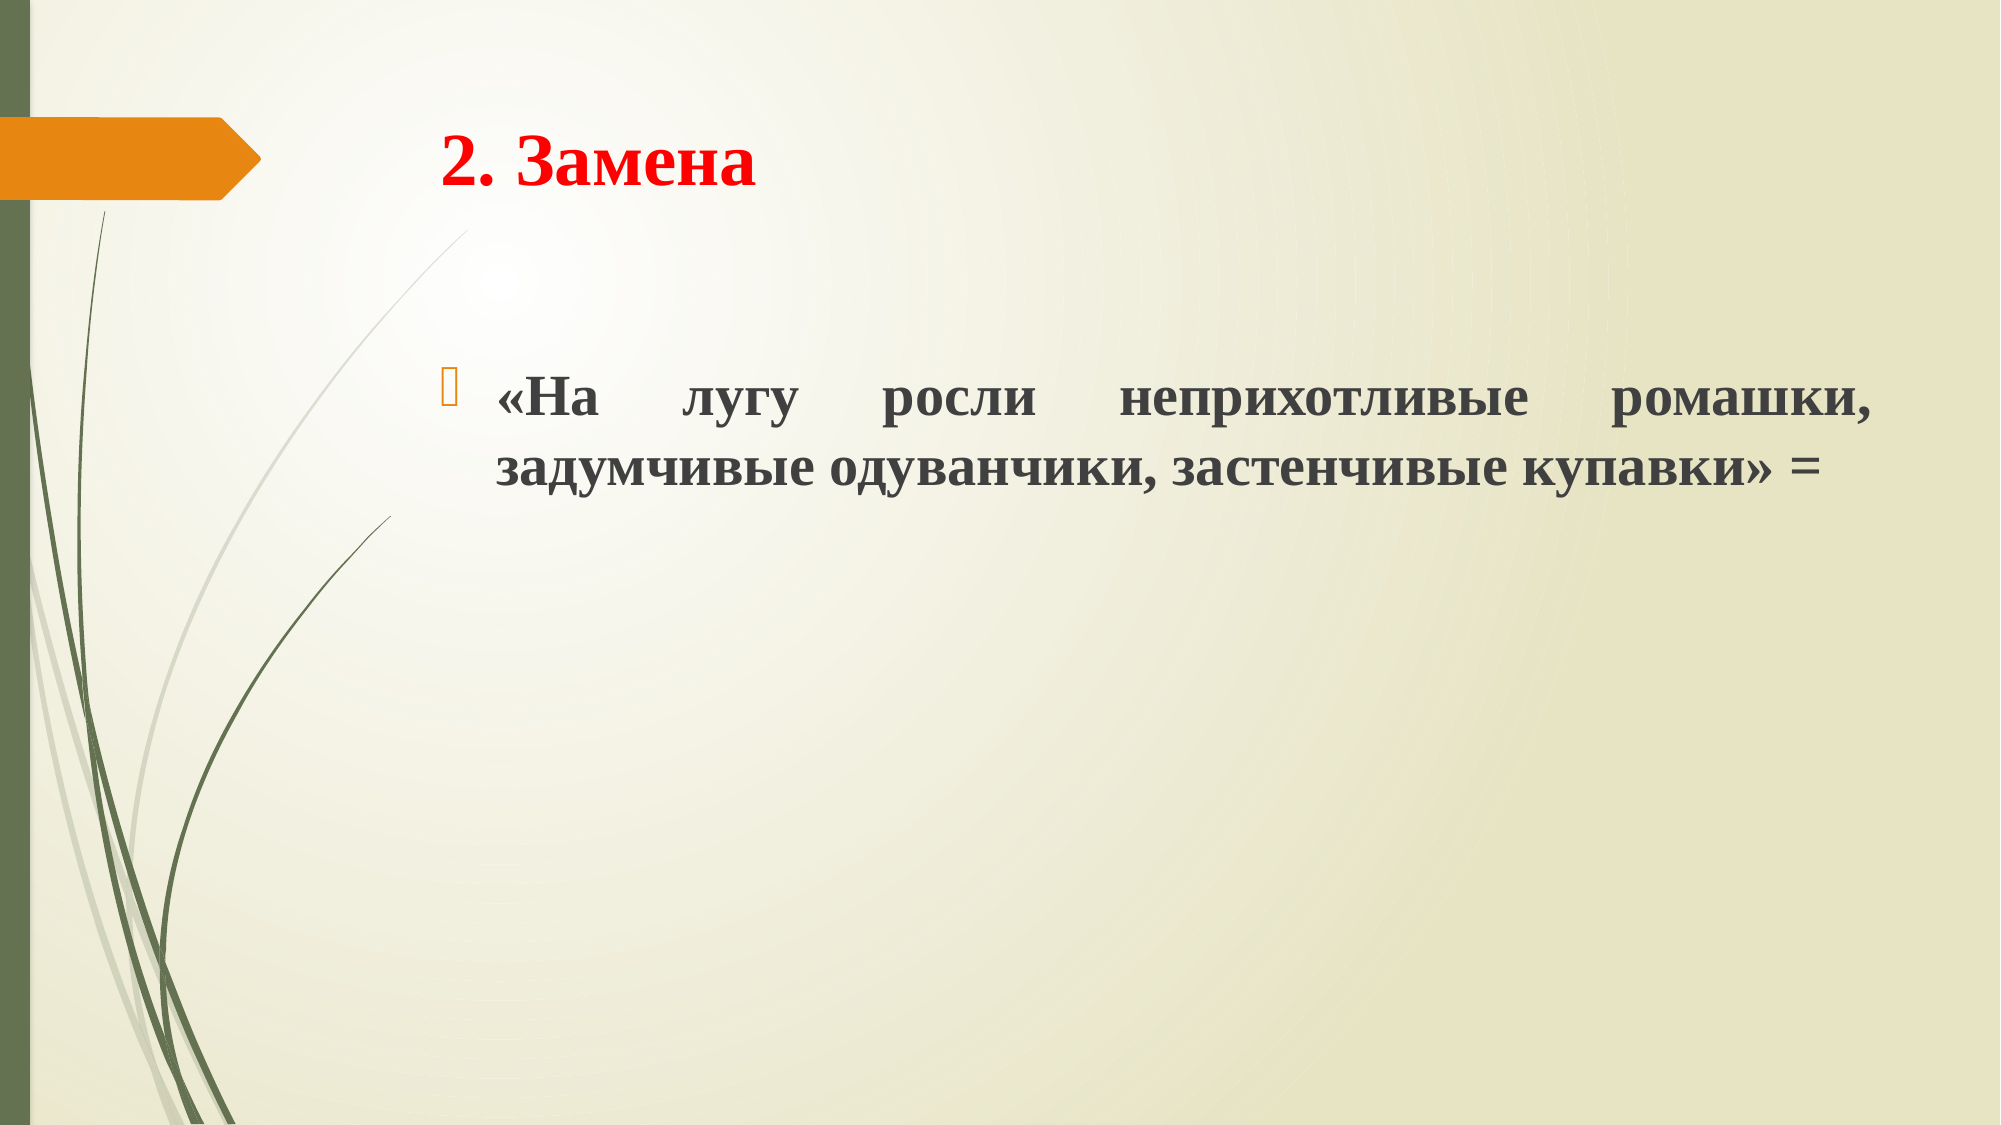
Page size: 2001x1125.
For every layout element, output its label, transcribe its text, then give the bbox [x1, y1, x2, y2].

list «На лугу росли неприхотливые ромашки, задумчивые одуванчики, застенчивые купавки» = [424, 350, 1888, 970]
title 2. Замена [425, 102, 1888, 313]
